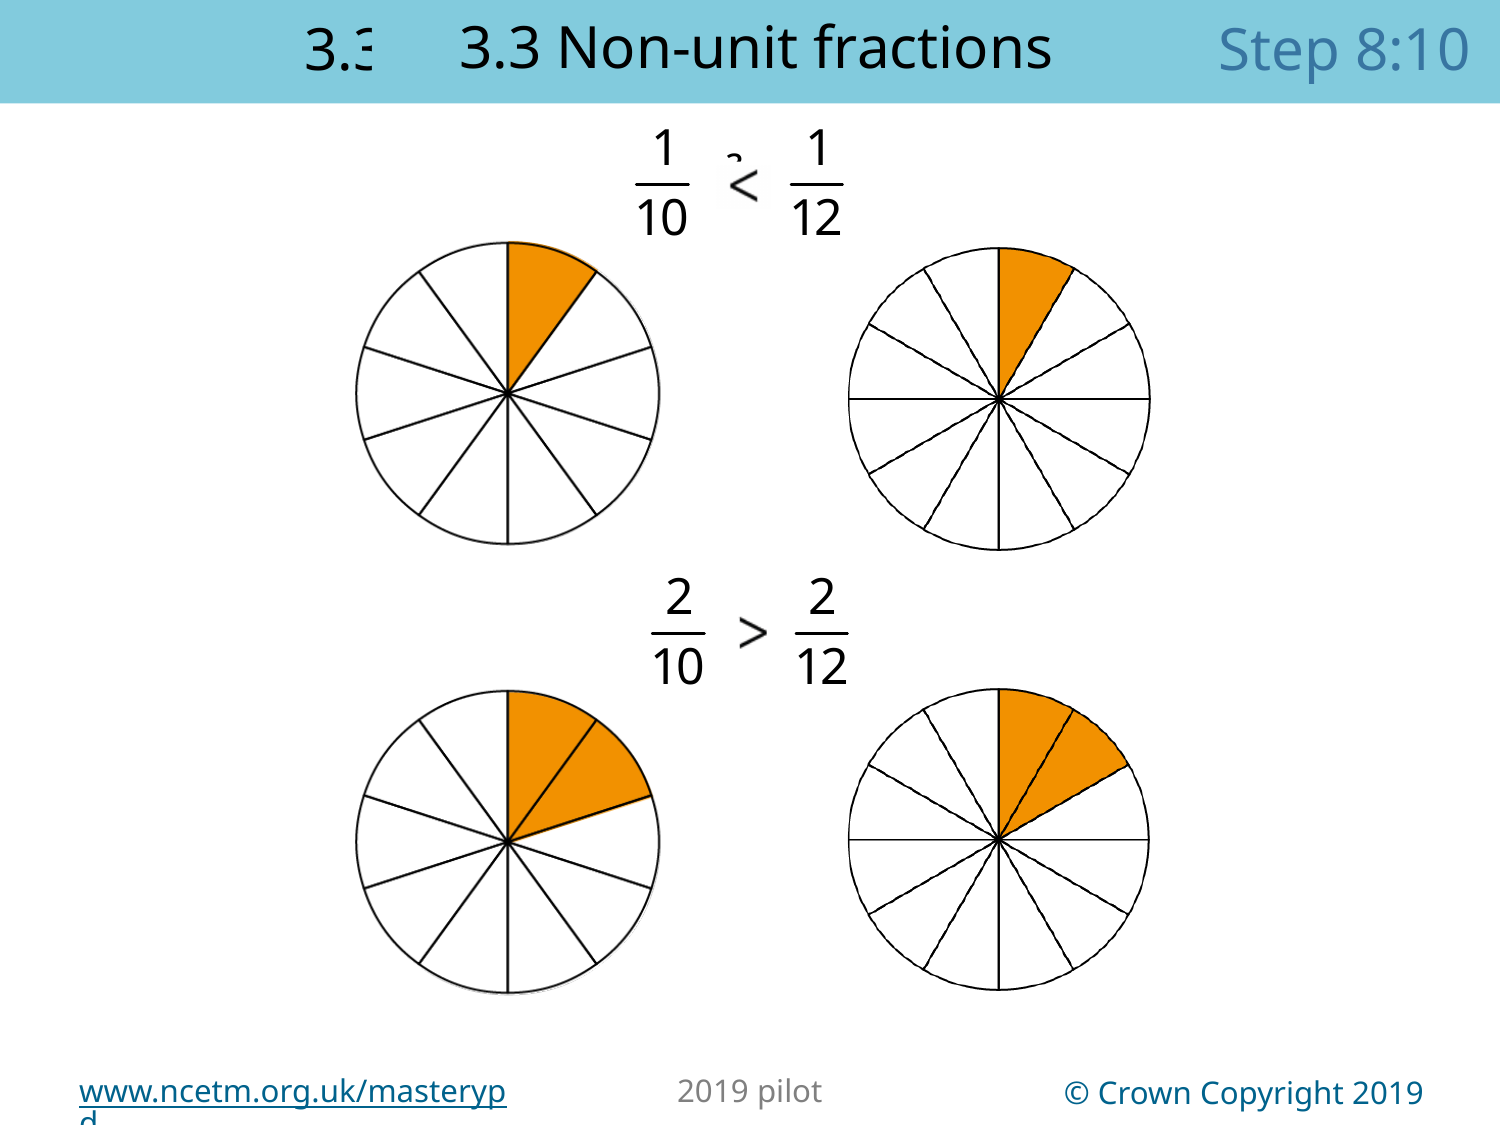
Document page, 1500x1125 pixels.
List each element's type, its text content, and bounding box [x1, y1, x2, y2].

list 3.3 Non-unit fractions Step 8:10 [0, 0, 1500, 104]
picture [758, 663, 1205, 1014]
picture [716, 165, 771, 209]
picture [726, 610, 781, 653]
picture [296, 201, 747, 568]
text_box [647, 571, 853, 692]
picture [296, 650, 747, 1057]
text_box 3.3 Non-unit fractions [371, 0, 1141, 102]
picture [758, 247, 1254, 571]
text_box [631, 121, 849, 243]
